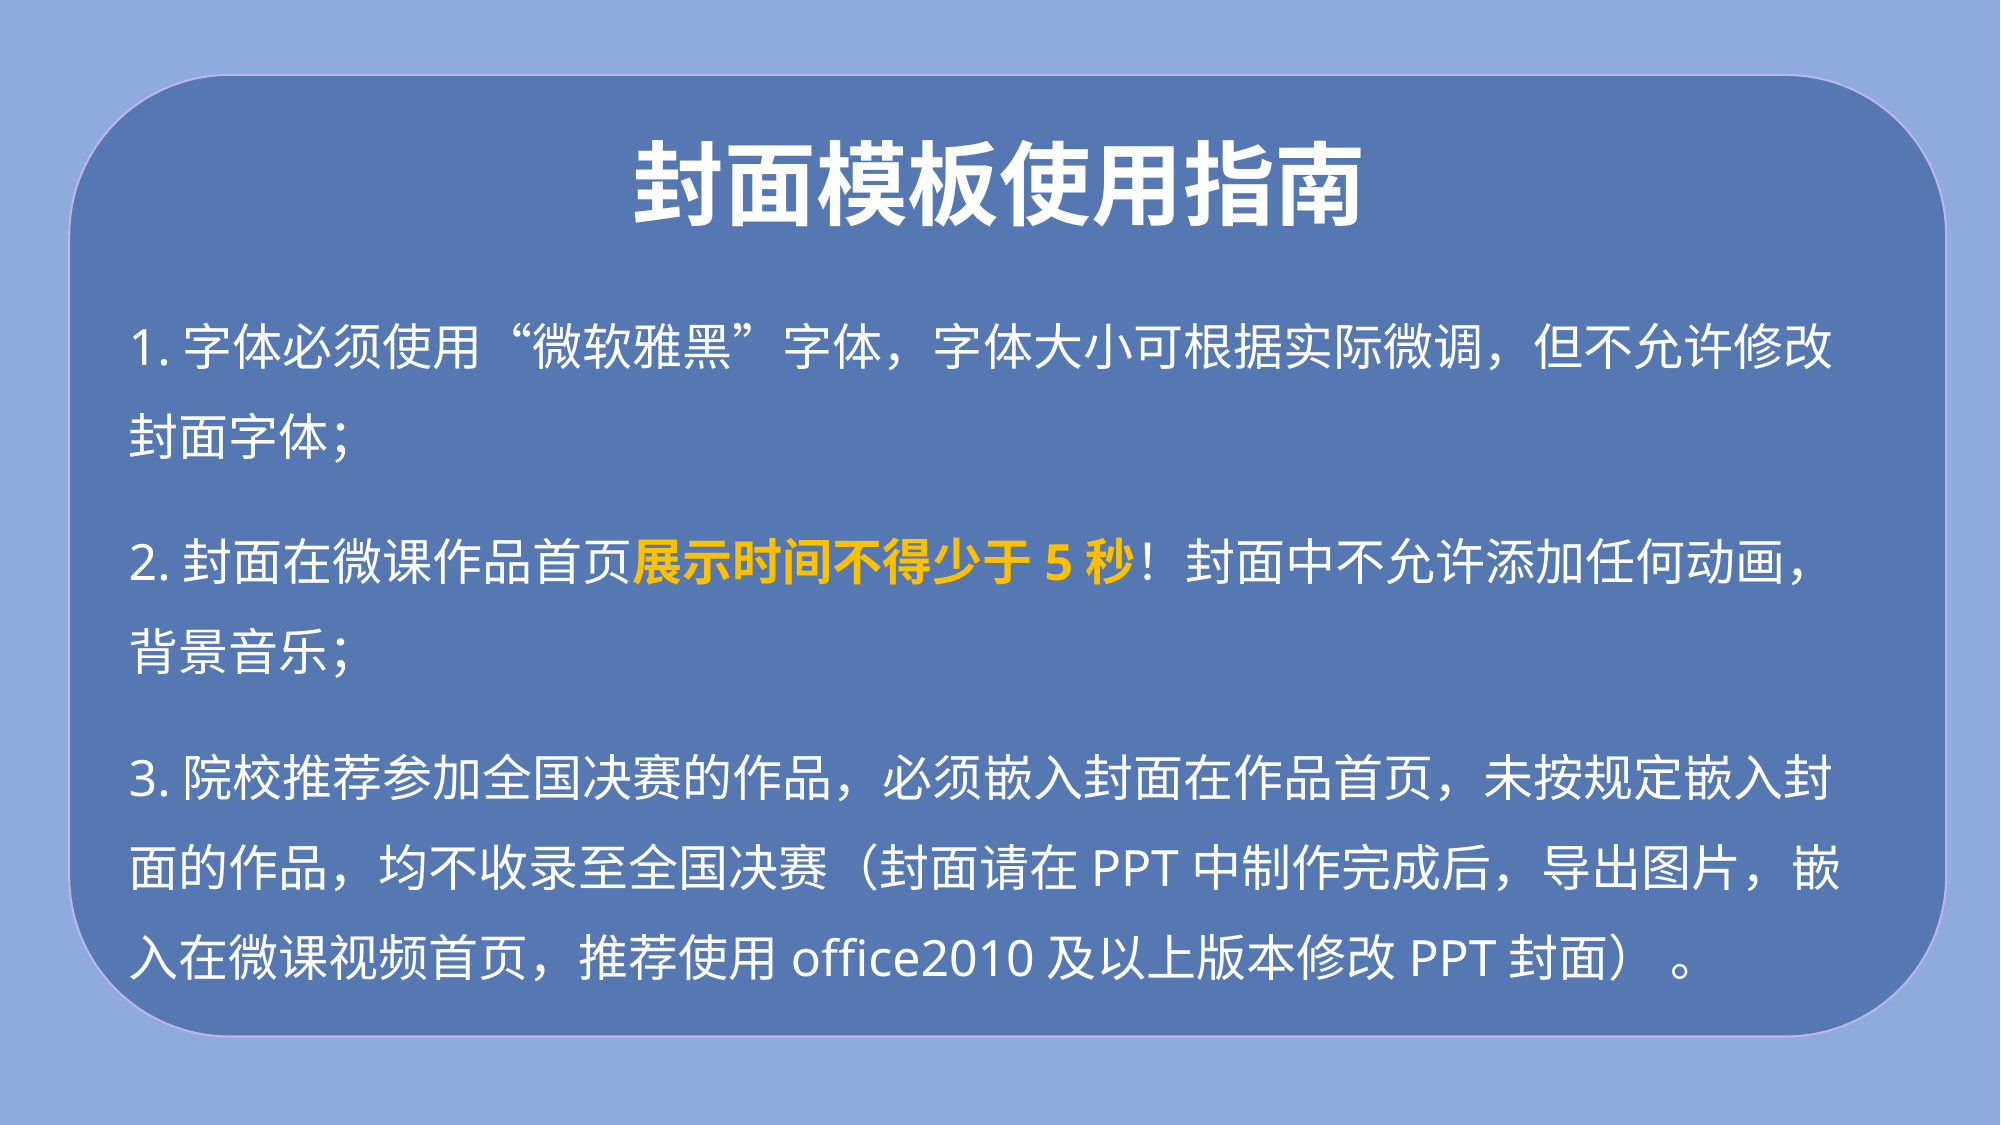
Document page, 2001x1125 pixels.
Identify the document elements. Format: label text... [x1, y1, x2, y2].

text_box [68, 73, 1948, 1038]
text_box 1.字体必须使用“微软雅黑”字体，字体大小可根据实际微调，但不允许修改封面字体； [113, 277, 1886, 473]
text_box 3.院校推荐参加全国决赛的作品，必须嵌入封面在作品首页，未按规定嵌入封面的作品，均不收录至全国决赛（封面请在PPT中制作完成后，导出图片，嵌入在微课视频首页，推荐使用office2010及以上版本修改PPT封面） 。 [113, 708, 1886, 994]
text_box 2.封面在微课作品首页展示时间不得少于5秒！封面中不允许添加任何动画，背景音乐； [113, 493, 1886, 688]
text_box 封面模板使用指南 [591, 119, 1409, 245]
